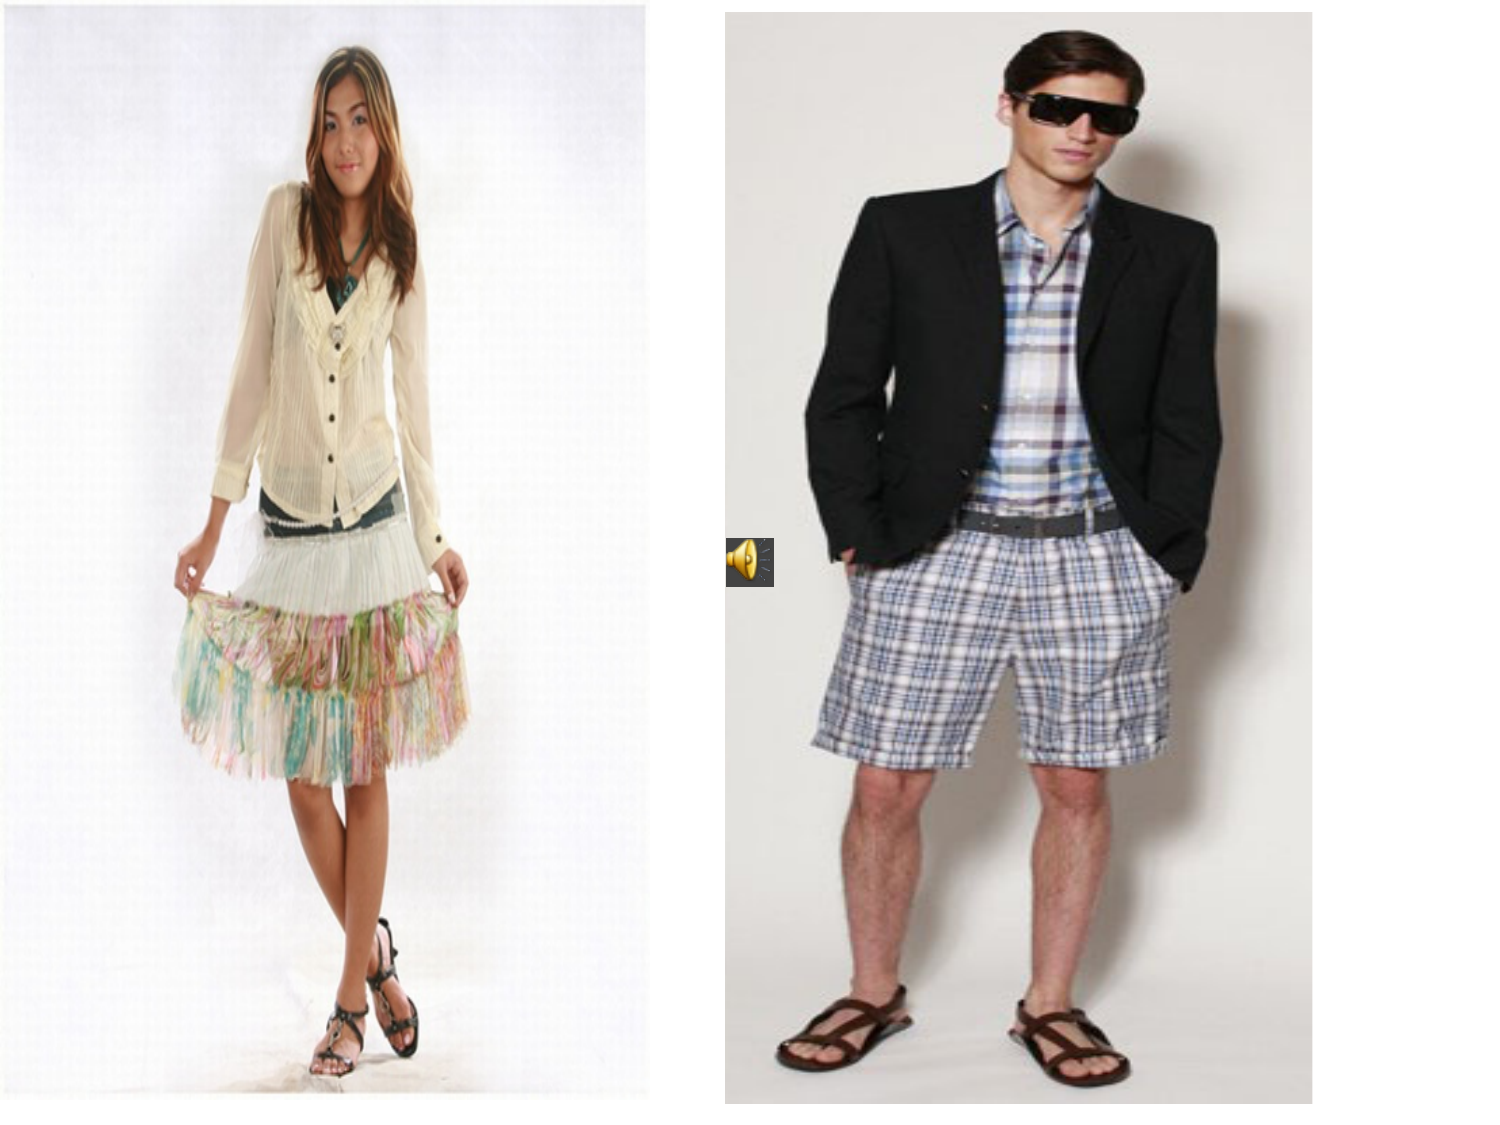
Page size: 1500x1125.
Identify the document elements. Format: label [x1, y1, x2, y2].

picture [0, 0, 651, 1100]
picture [724, 12, 1313, 1104]
